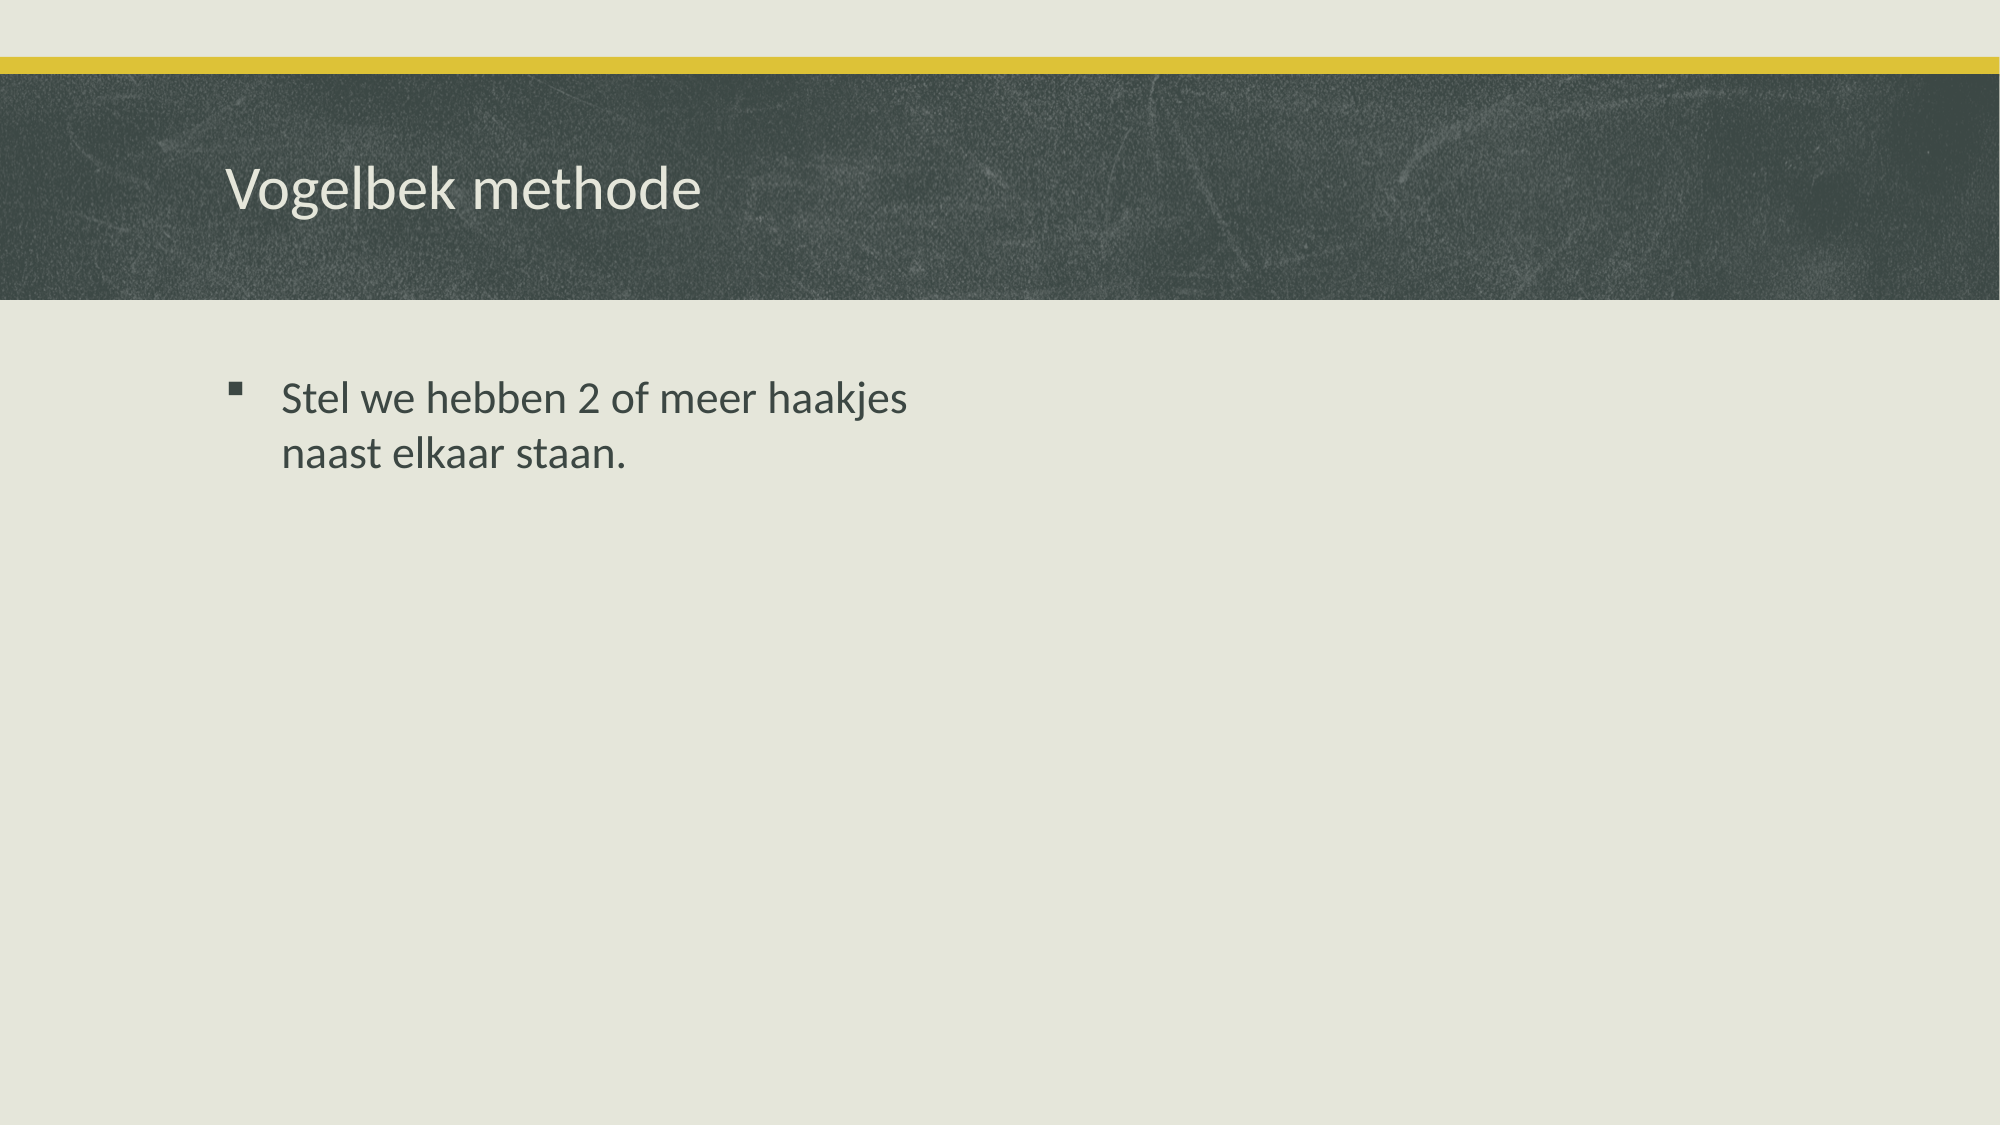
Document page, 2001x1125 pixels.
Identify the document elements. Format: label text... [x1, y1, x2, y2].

list Stel we hebben 2 of meer haakjes naast elkaar staan. [210, 360, 947, 1014]
picture [0, 74, 2000, 300]
title Vogelbek methode [210, 76, 1790, 300]
